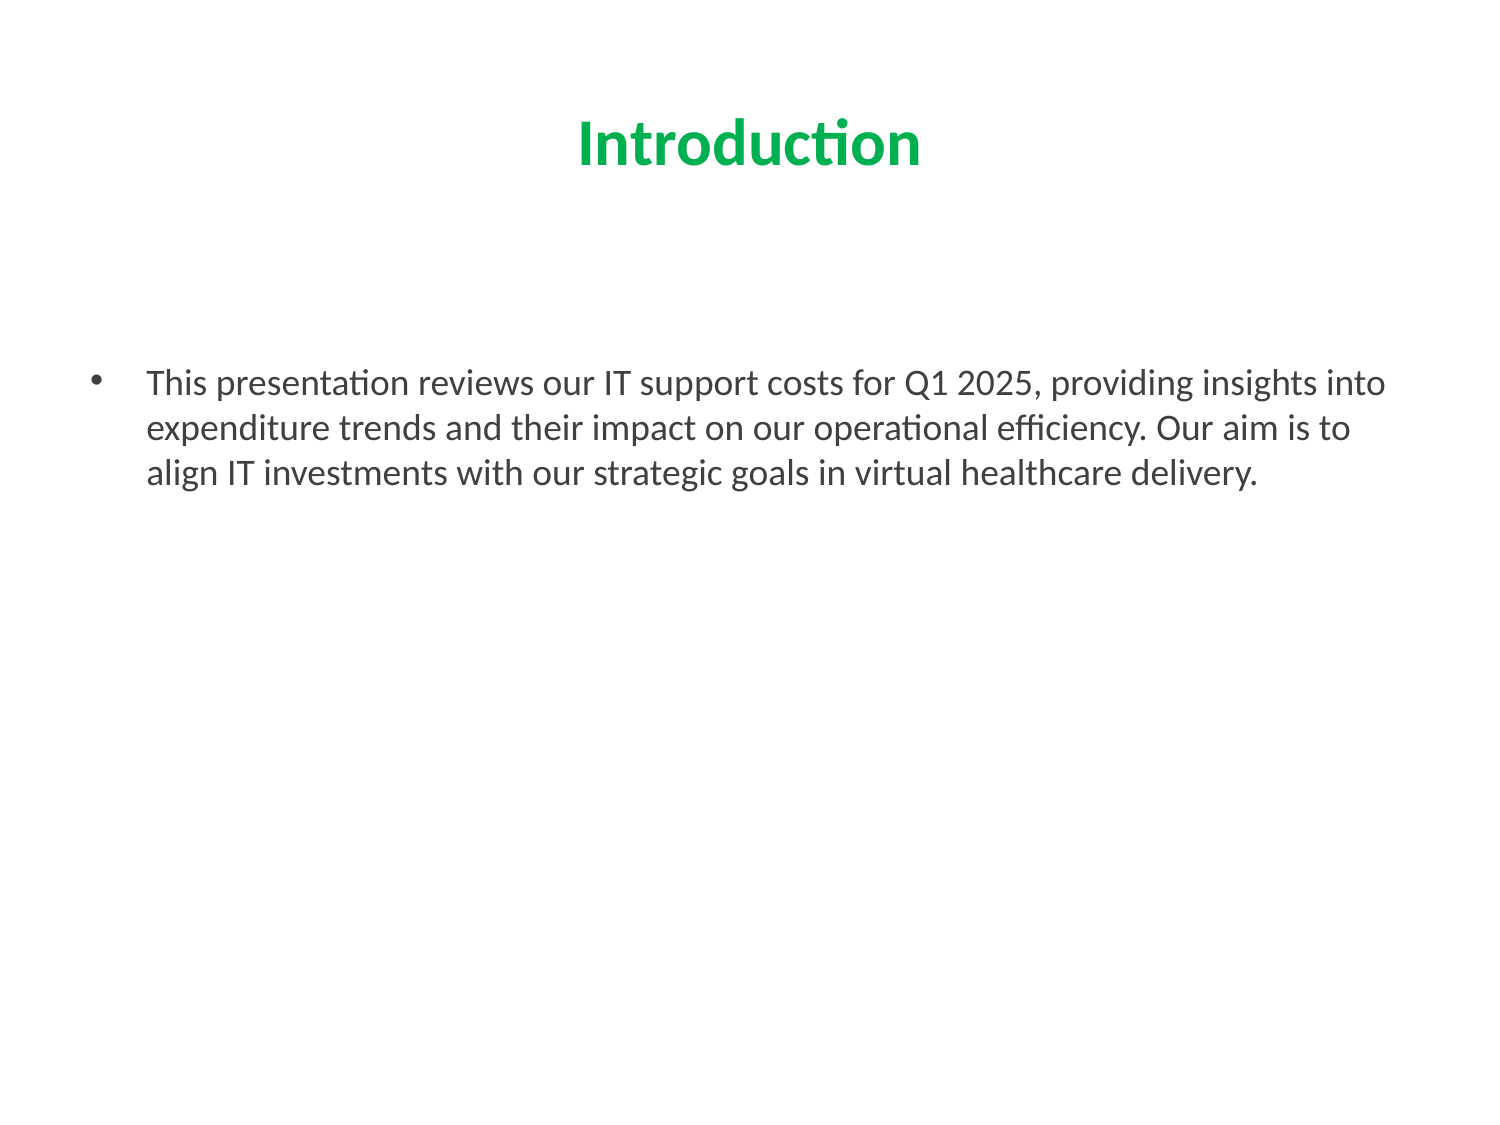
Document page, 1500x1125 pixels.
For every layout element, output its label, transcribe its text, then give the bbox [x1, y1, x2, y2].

title Introduction [75, 45, 1425, 233]
list This presentation reviews our IT support costs for Q1 2025, providing insights into expenditure trends and their impact on our operational efficiency. Our aim is to align IT investments with our strategic goals in virtual healthcare delivery. [75, 262, 1425, 1005]
